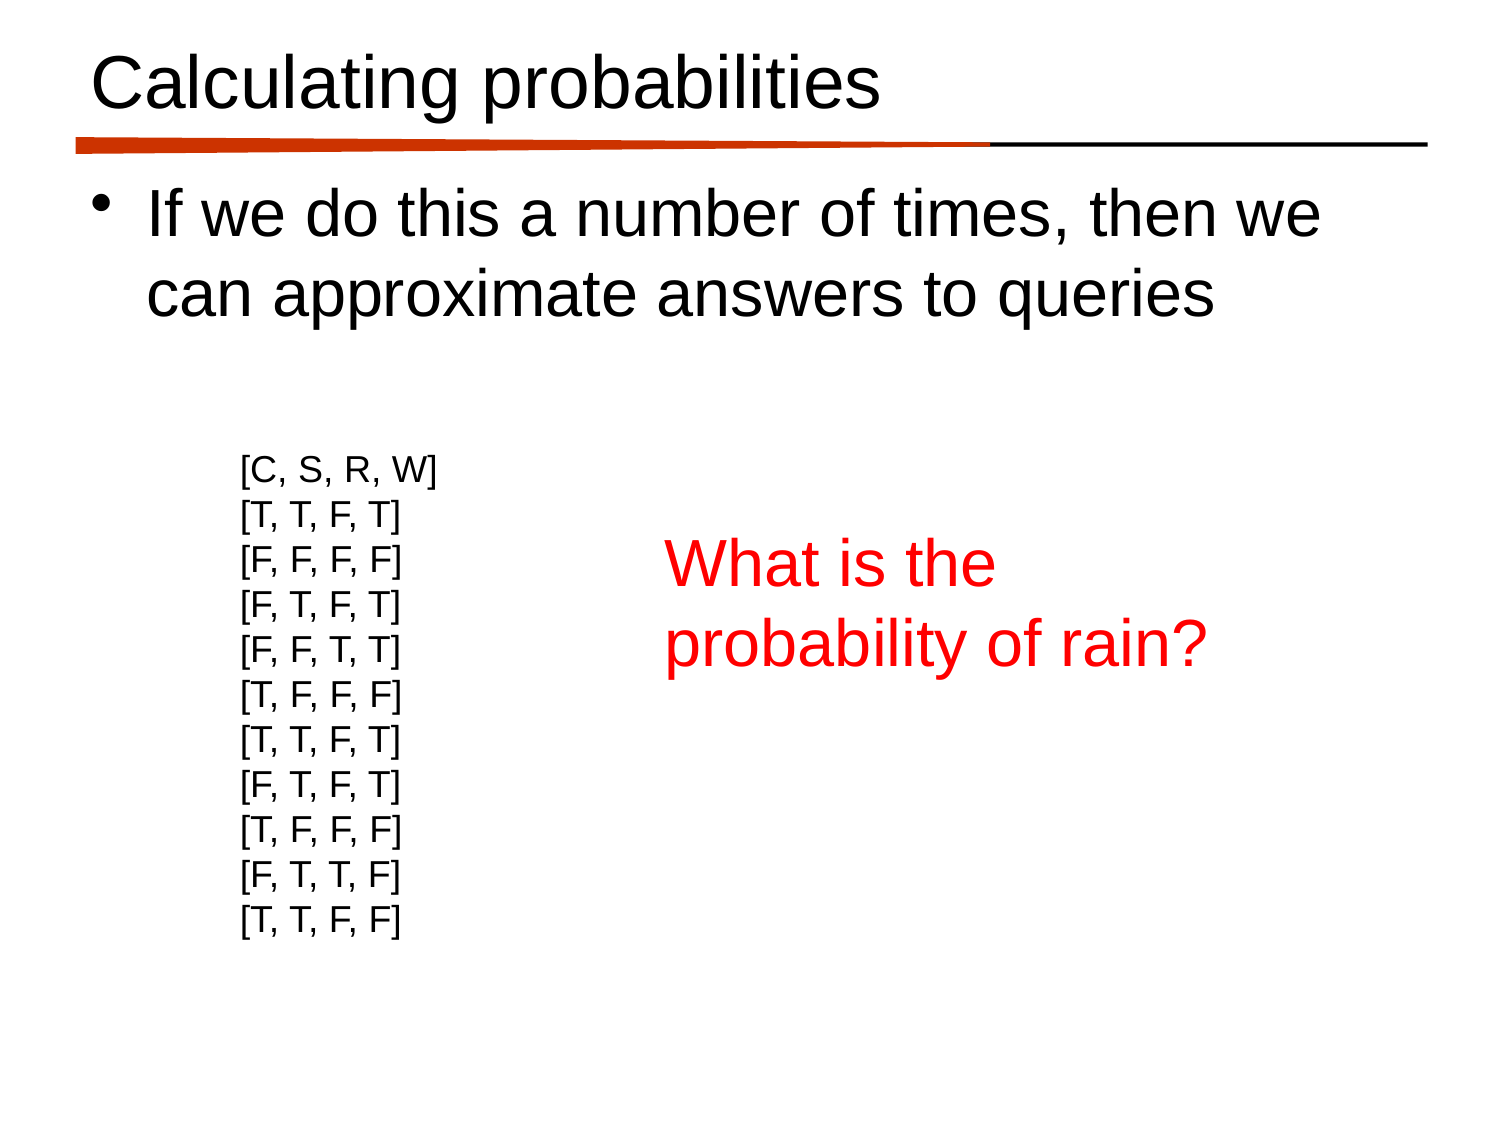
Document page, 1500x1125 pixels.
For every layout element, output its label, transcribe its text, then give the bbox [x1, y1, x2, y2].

list If we do this a number of times, then we can approximate answers to queries [74, 162, 1426, 363]
title Calculating probabilities [74, 24, 1426, 133]
text_box What is the probability of rain? [649, 512, 1238, 688]
text_box [C, S, R, W] [T, T, F, T] [F, F, F, F] [F, T, F, T] [F, F, T, T] [T, F, F, F] [T, T, F, T] [F, T, F, T] [T, F, F, F] [F, T, T, F] [T, T, F, F] [74, 437, 825, 948]
